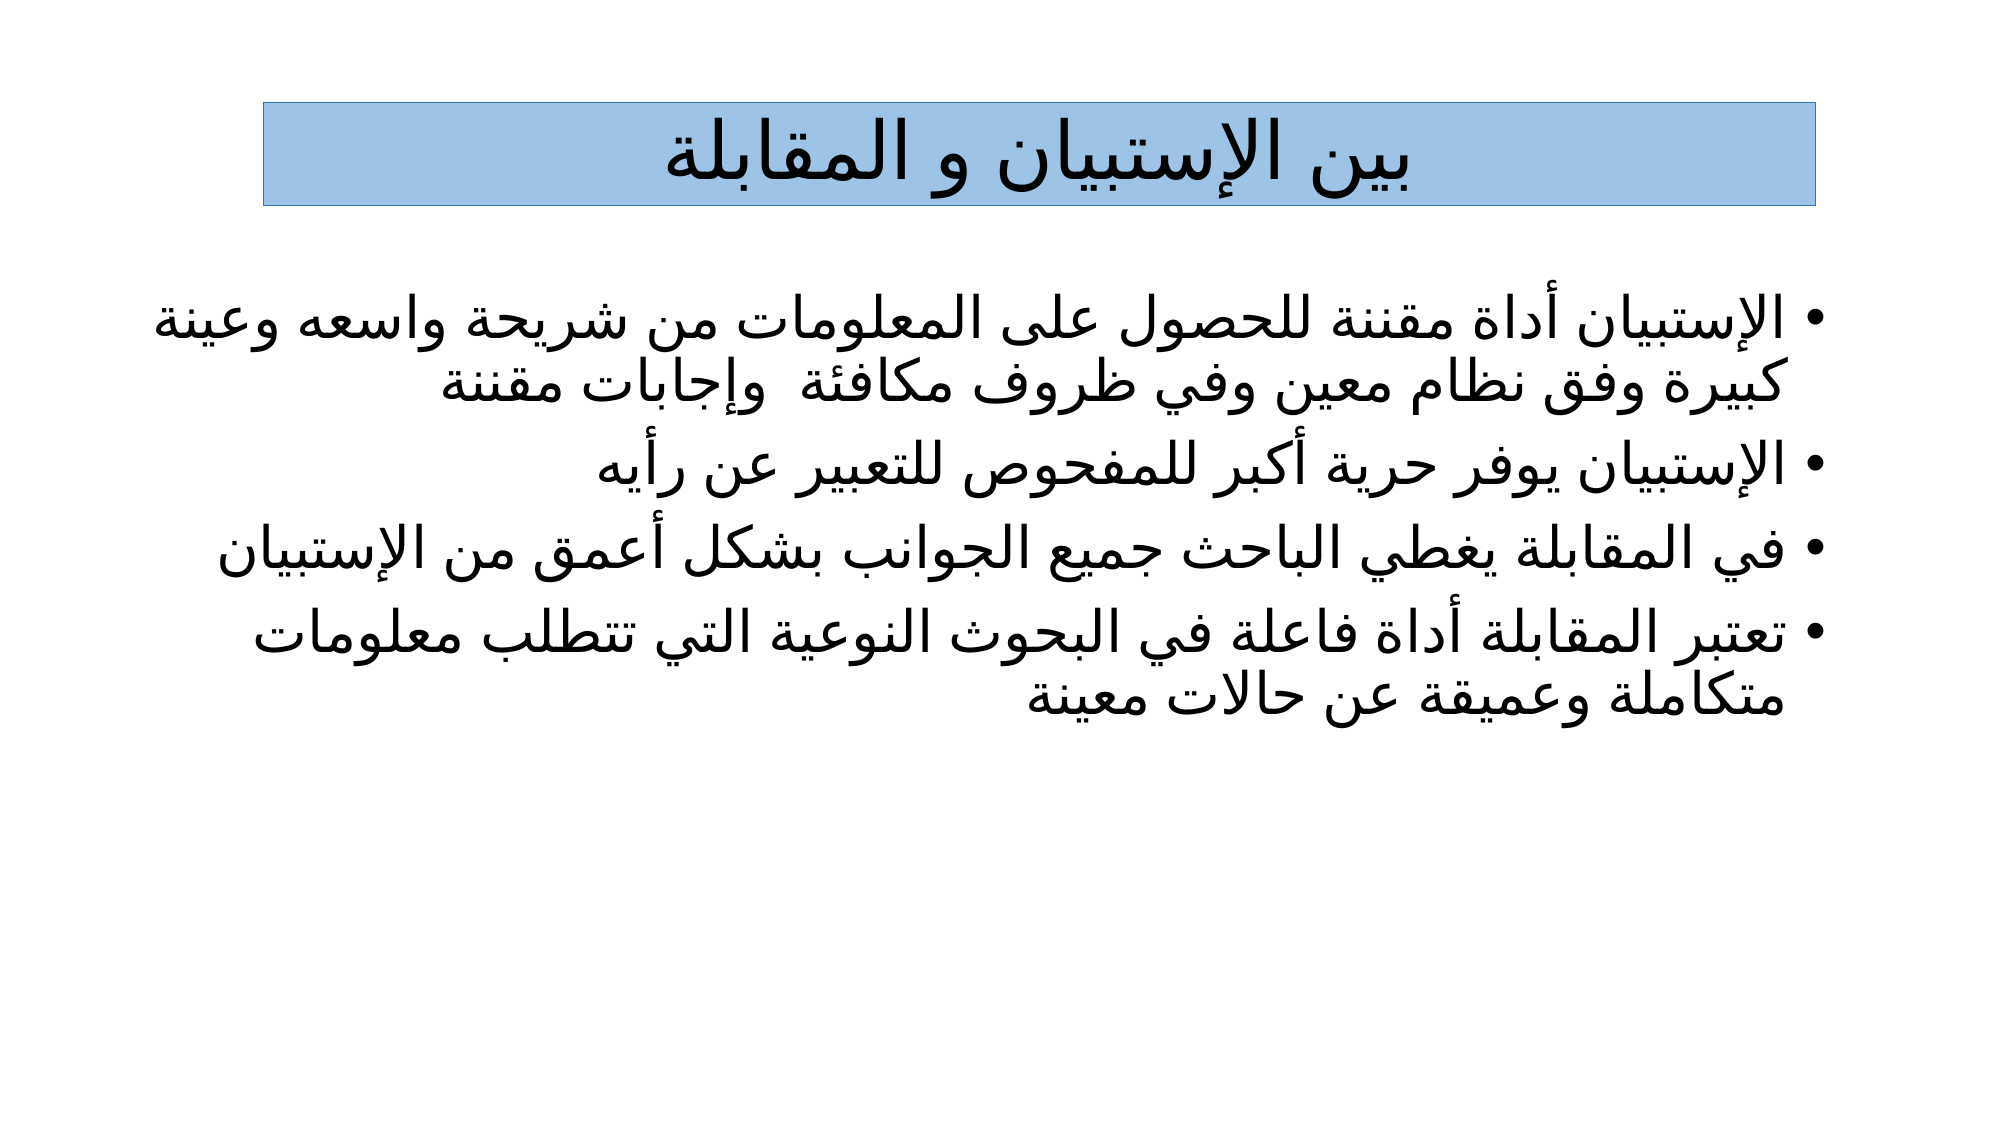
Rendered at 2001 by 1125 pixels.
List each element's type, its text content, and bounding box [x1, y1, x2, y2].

title بين الإستبيان و المقابلة [263, 102, 1816, 206]
list الإستبيان أداة مقننة للحصول على المعلومات من شريحة واسعه وعينة كبيرة وفق نظام معين وفي ظروف مكافئة وإجابات مقننة الإستبيان يوفر حرية أكبر للمفحوص للتعبير عن رأيه في المقابلة يغطي الباحث جميع الجوانب بشكل أعمق من الإستبيان تعتبر المقابلة أداة فاعلة في البحوث النوعية التي تتطلب معلومات متكاملة وعميقة عن حالات معينة [129, 280, 1841, 1076]
